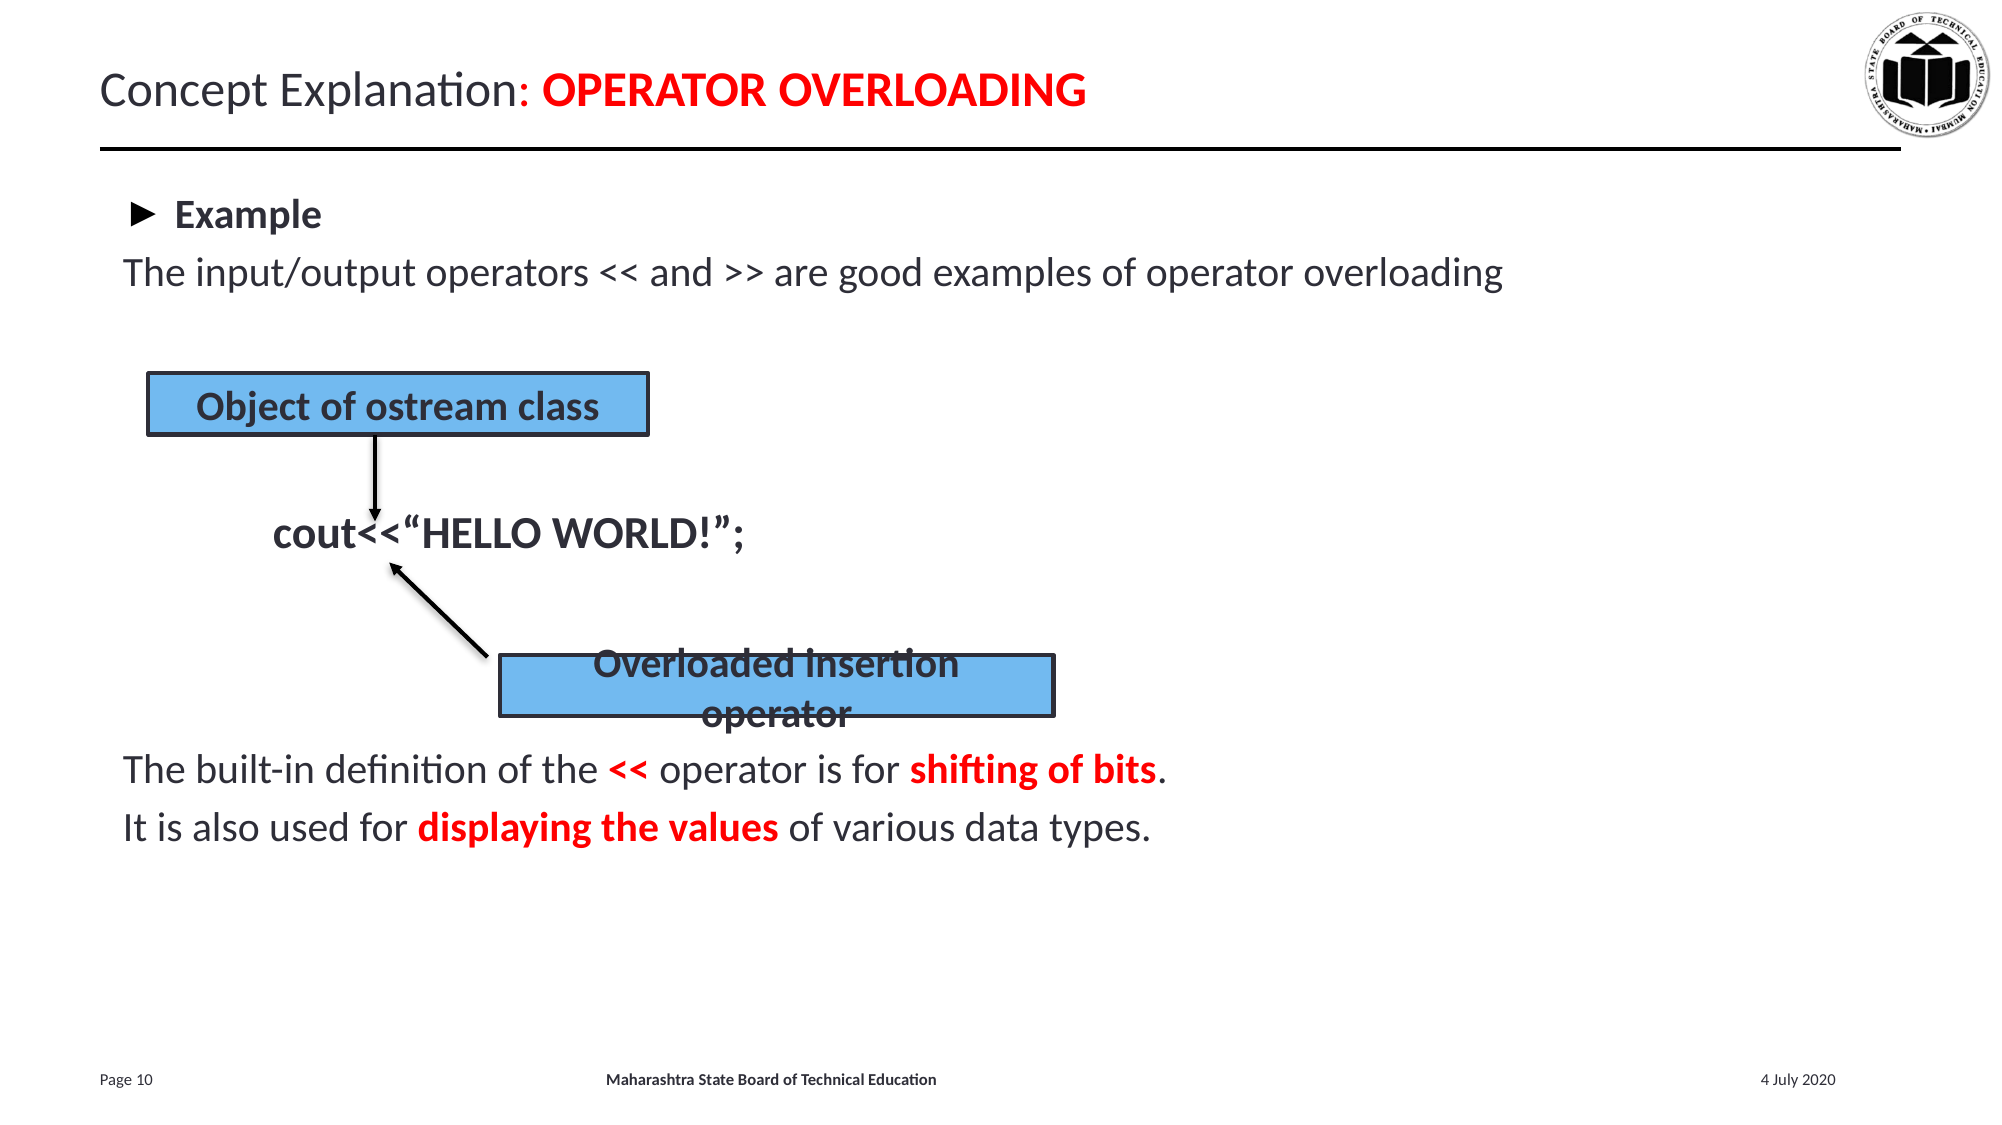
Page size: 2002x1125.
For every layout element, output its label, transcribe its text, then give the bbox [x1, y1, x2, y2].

title Concept Explanation: OPERATOR OVERLOADING [100, 66, 1901, 127]
picture [1852, 0, 2001, 149]
text_box Overloaded insertion operator [499, 655, 1054, 717]
list Example The input/output operators << and >> are good examples of operator overloading cout<<“HELLO WORLD!”; The built-in definition of the << operator is for shifting of bits. It is also used for displaying the values of various data types. [100, 186, 1901, 999]
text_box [389, 562, 488, 658]
text_box Object of ostream class [148, 373, 649, 435]
